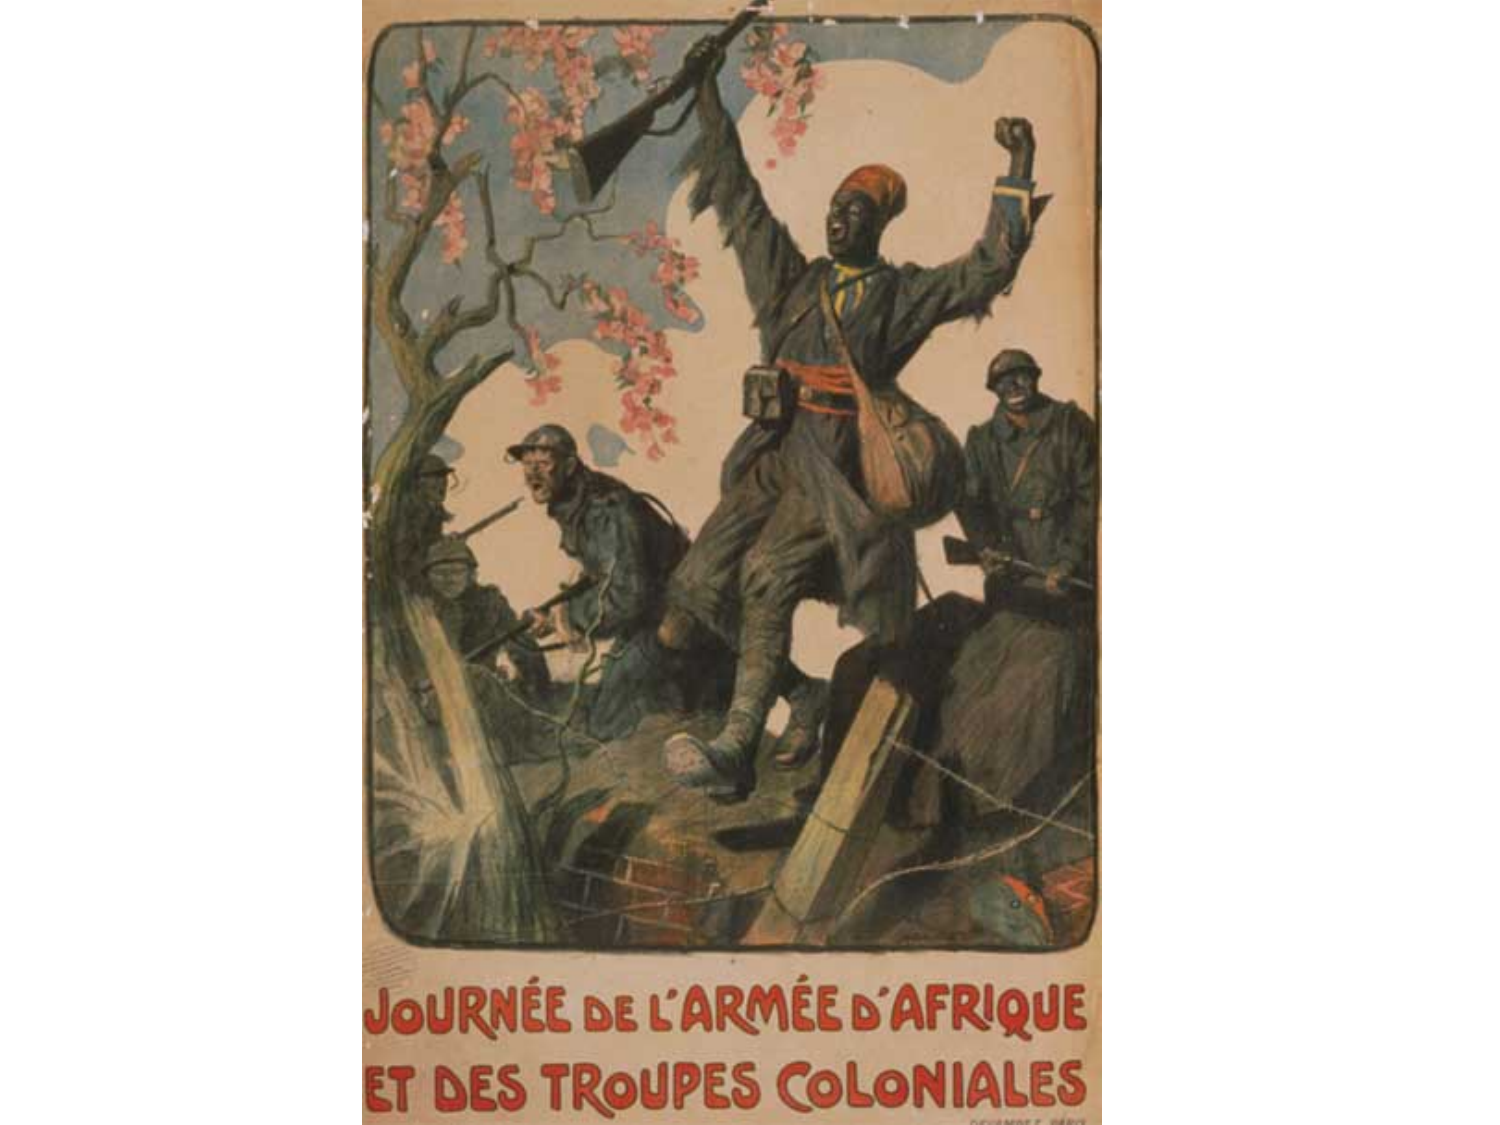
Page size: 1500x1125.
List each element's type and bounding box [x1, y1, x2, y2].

picture [362, 0, 1102, 1125]
